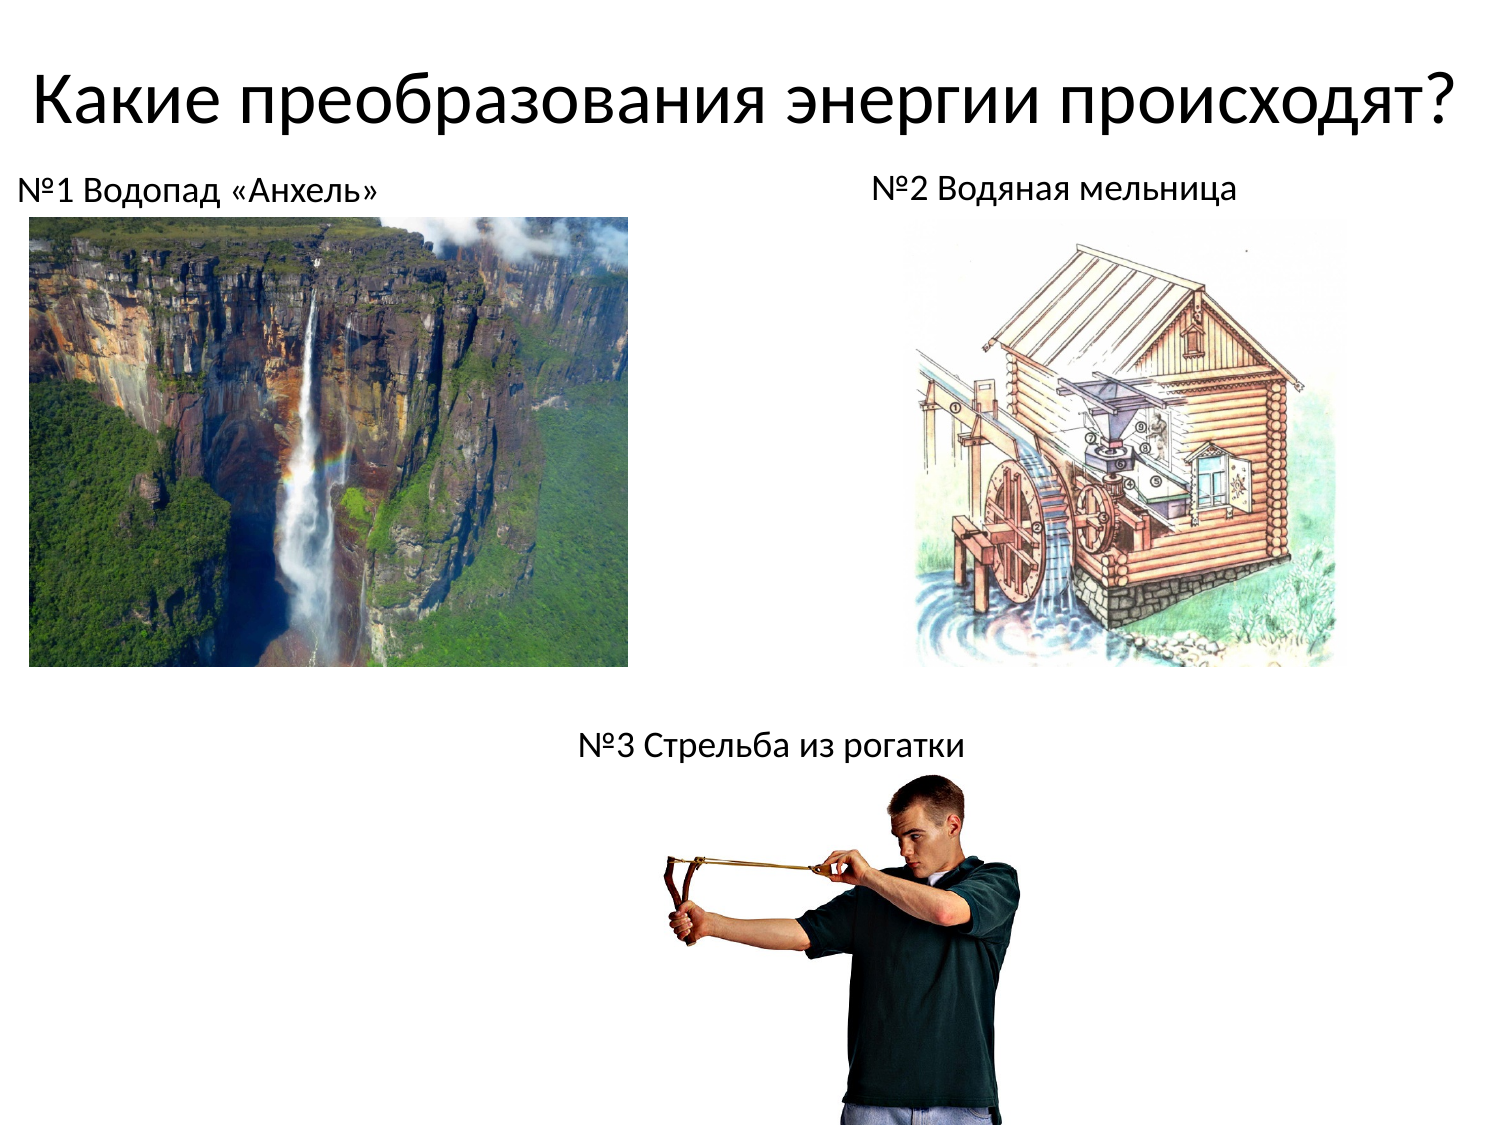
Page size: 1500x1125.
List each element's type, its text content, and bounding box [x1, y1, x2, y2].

picture [643, 742, 1026, 1125]
text_box №1 Водопад «Анхель» [2, 157, 590, 217]
picture [903, 219, 1348, 667]
text_box №2 Водяная мельница [856, 155, 1444, 216]
text_box №3 Стрельба из рогатки [562, 712, 1150, 773]
picture [29, 217, 629, 667]
title Какие преобразования энергии происходят? [0, 0, 1497, 188]
